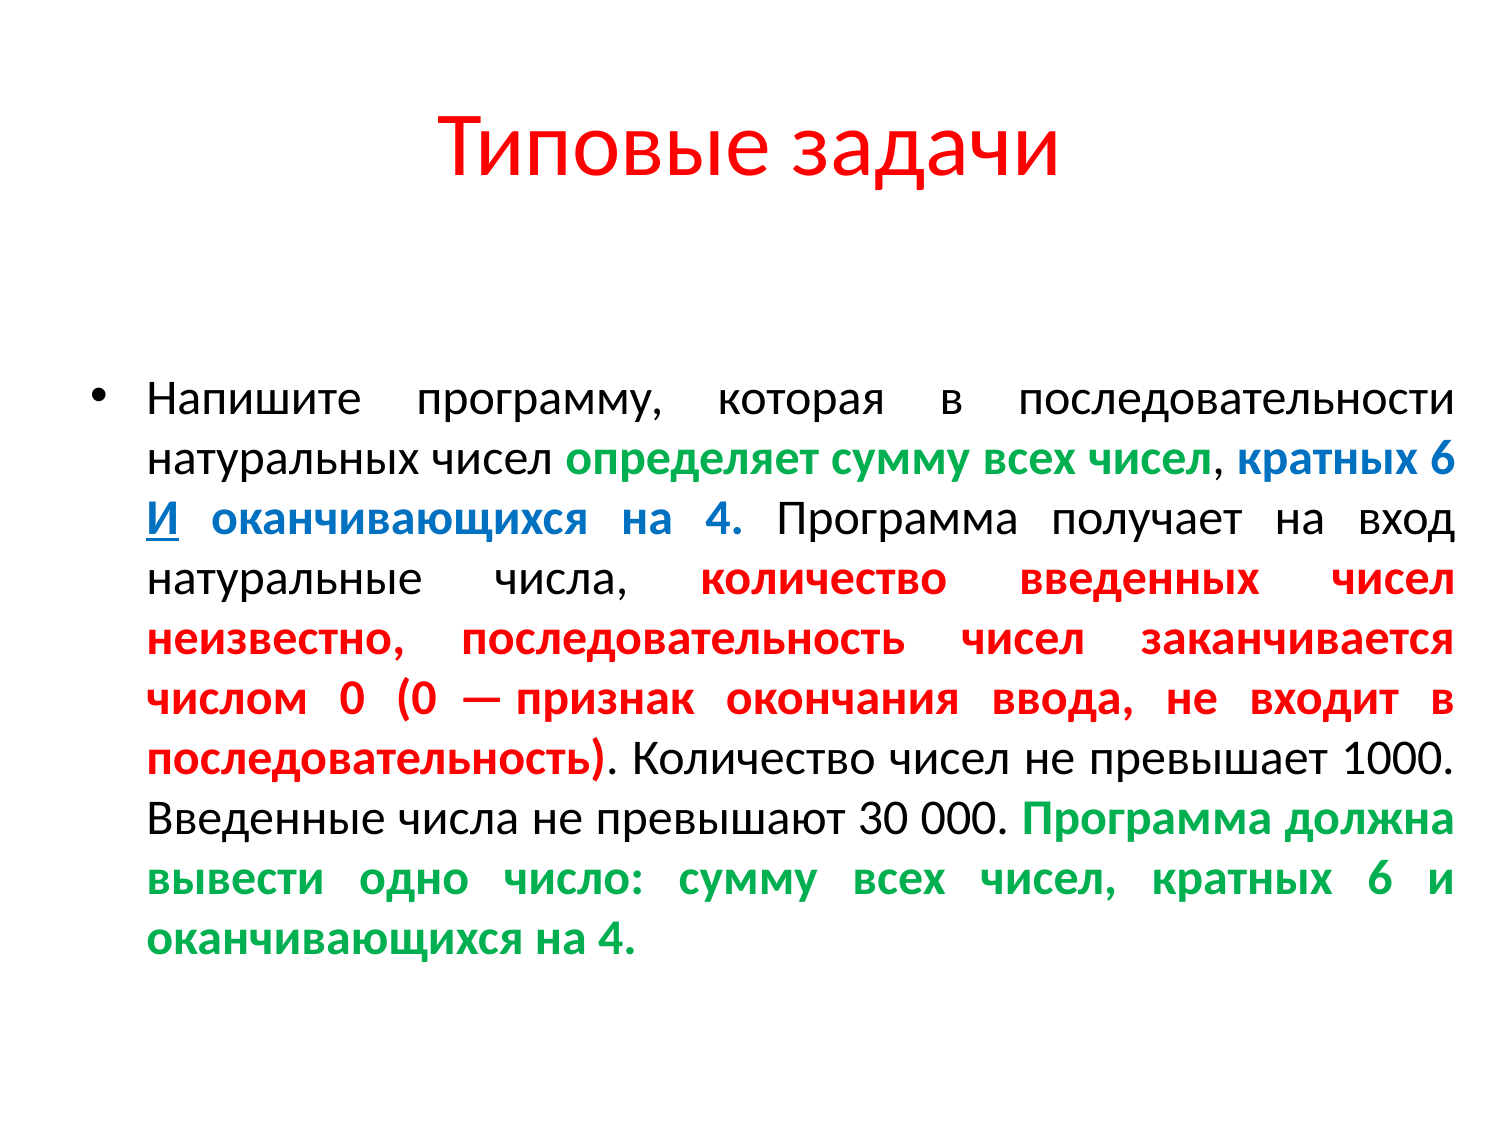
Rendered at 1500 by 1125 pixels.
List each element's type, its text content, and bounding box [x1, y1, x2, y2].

list Напишите программу, которая в последовательности натуральных чисел определяет сумму всех чисел, кратных 6 И оканчивающихся на 4. Программа получает на вход натуральные числа, количество введенных чисел неизвестно, последовательность чисел заканчивается числом 0 (0 — признак окончания ввода, не входит в последовательность). Количество чисел не превышает 1000. Введенные числа не превышают 30 000. Программа должна вывести одно число: сумму всех чисел, кратных 6 и оканчивающихся на 4. [75, 356, 1471, 1005]
title Типовые задачи [75, 45, 1425, 233]
